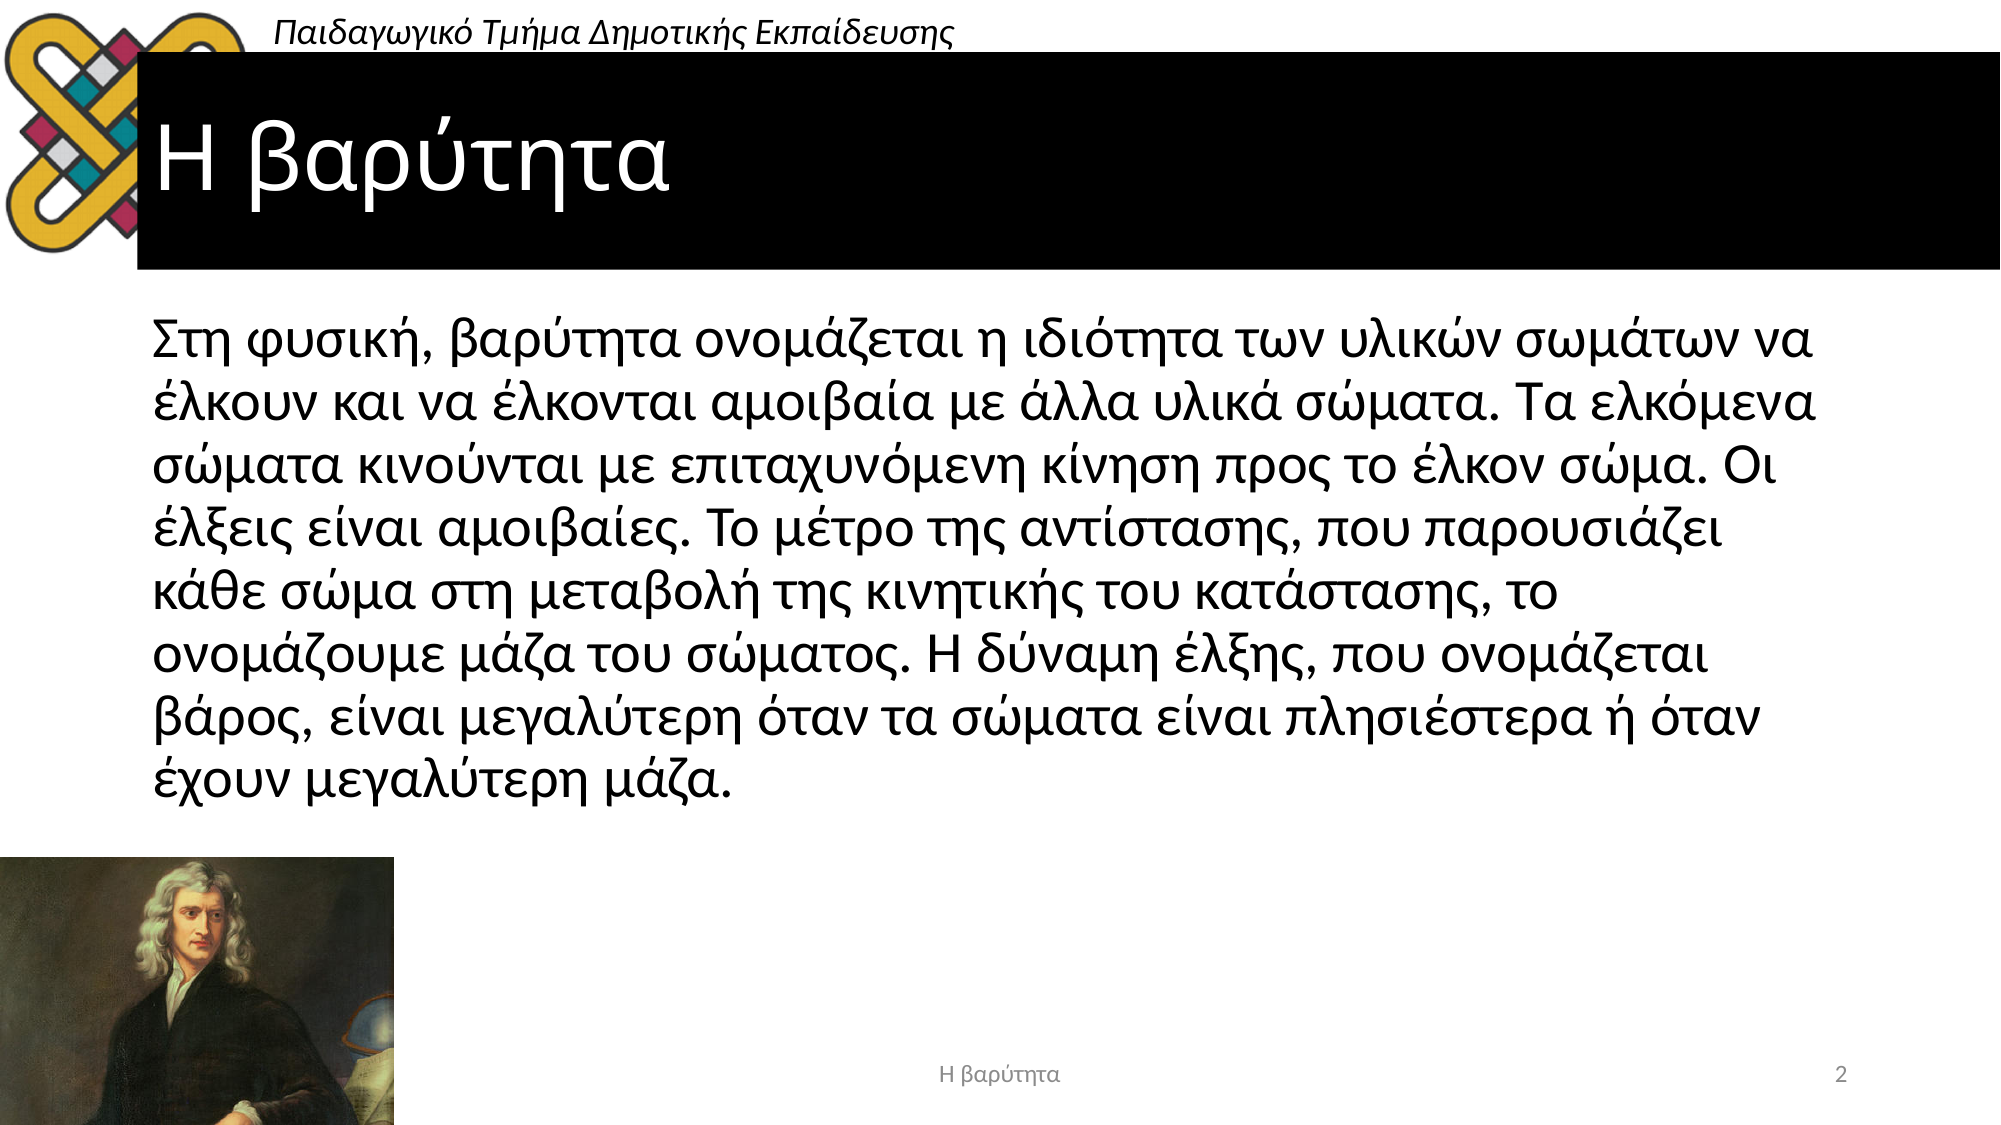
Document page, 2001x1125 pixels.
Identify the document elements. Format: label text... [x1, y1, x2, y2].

picture [0, 857, 394, 1125]
picture [0, 0, 255, 259]
title Η βαρύτητα [137, 52, 2000, 270]
slide_number 2 [1412, 1042, 1863, 1103]
footer Η βαρύτητα [662, 1042, 1338, 1103]
list Στη φυσική, βαρύτητα ονομάζεται η ιδιότητα των υλικών σωμάτων να έλκουν και να έλκονται αμοιβαία με άλλα υλικά σώματα. Τα ελκόμενα σώματα κινούνται με επιταχυνόμενη κίνηση προς το έλκον σώμα. Οι έλξεις είναι αμοιβαίες. Το μέτρο της αντίστασης, που παρουσιάζει κάθε σώμα στη μεταβολή της κινητικής του κατάστασης, το ονομάζουμε μάζα του σώματος. Η δύναμη έλξης, που ονομάζεται βάρος, είναι μεγαλύτερη όταν τα σώματα είναι πλησιέστερα ή όταν έχουν μεγαλύτερη μάζα. [137, 299, 1863, 1014]
